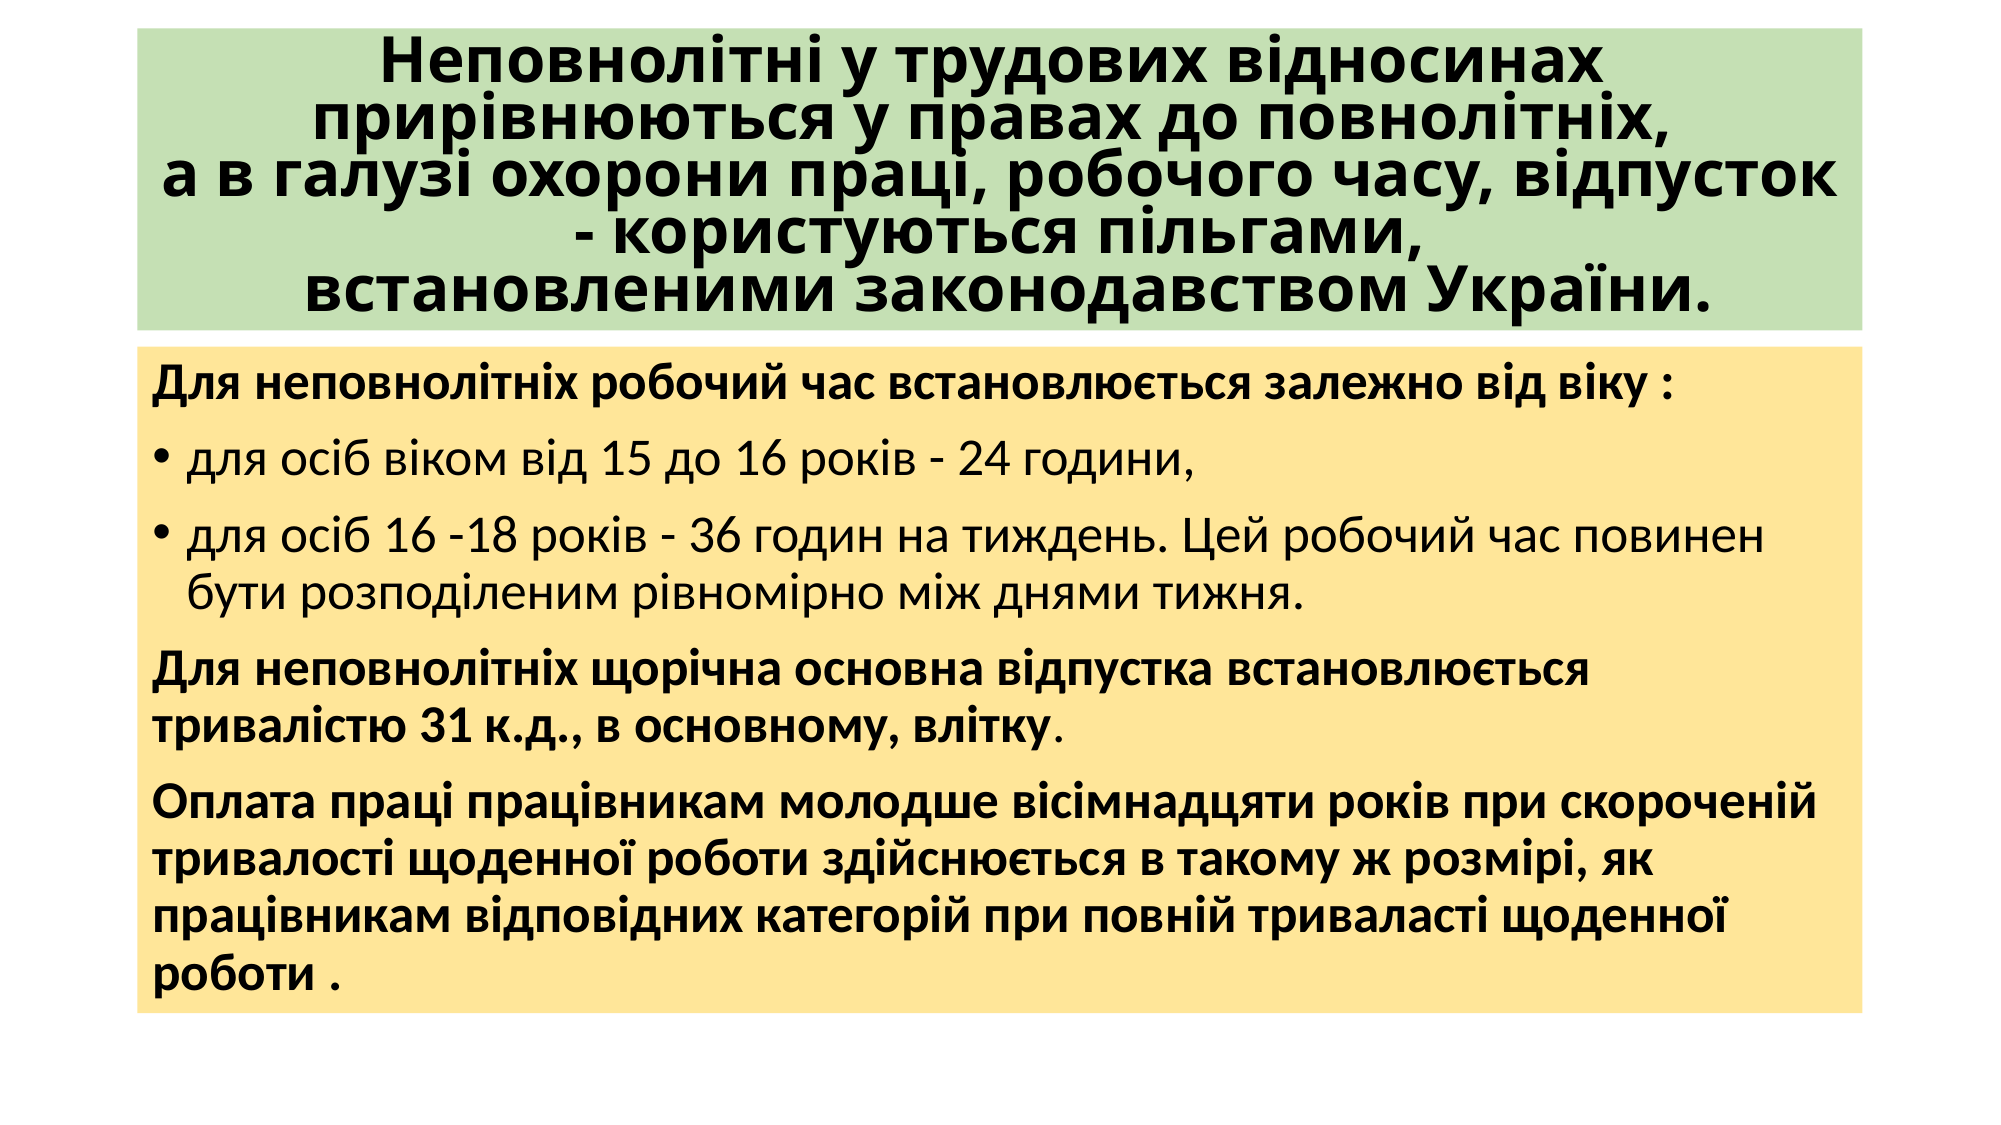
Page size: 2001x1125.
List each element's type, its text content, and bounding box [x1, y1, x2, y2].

list Для неповнолітніх робочий час встановлюється залежно від віку : для осіб віком від 15 до 16 років - 24 години, для осіб 16 -18 років - 36 годин на тиждень. Цей робочий час повинен бути розподіленим рівномірно між днями тижня. Для неповнолітніх щорічна основна відпустка встановлюється тривалістю 31 к.д., в основному, влітку. Оплата праці працівникам молодше вісімнадцяти років при скороченій тривалості щоденної роботи здійснюється в такому ж розмірі, як працівникам відповідних категорій при повній триваласті щоденної роботи . [137, 346, 1863, 1014]
title Неповнолітні у трудових відносинах прирівнюються у правах до повнолітніх, а в галузі охорони праці, робочого часу, відпусток - користуються пільгами, встановленими законодавством України. [137, 28, 1863, 331]
